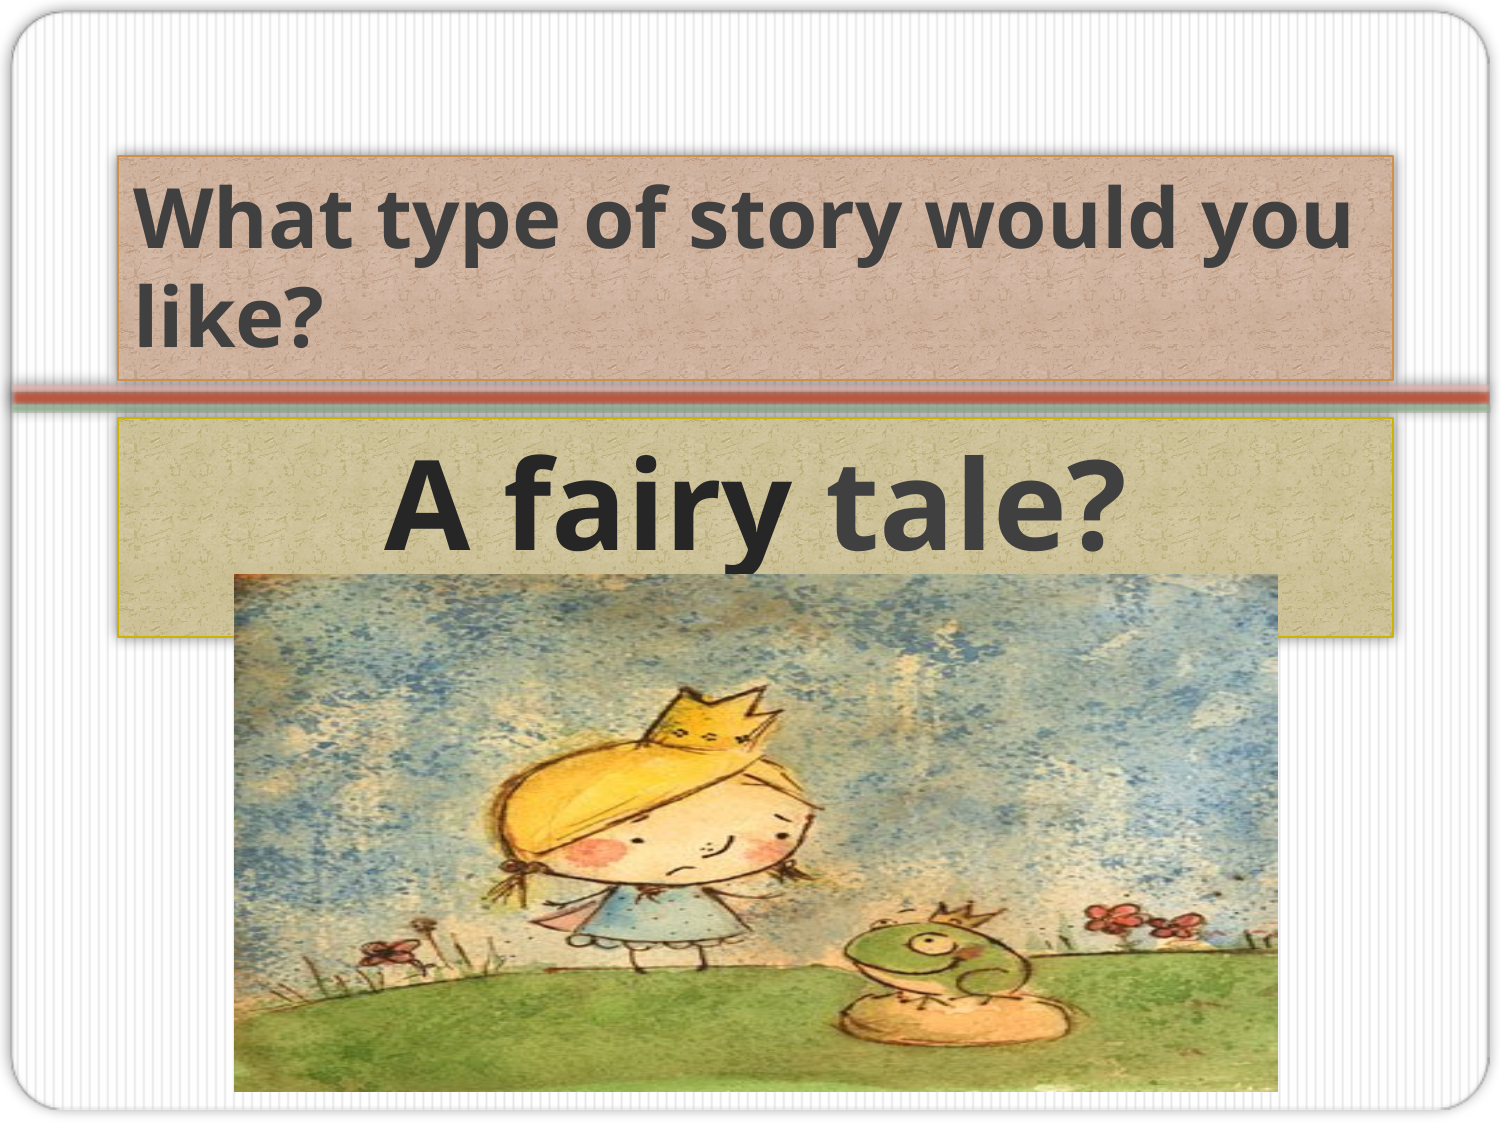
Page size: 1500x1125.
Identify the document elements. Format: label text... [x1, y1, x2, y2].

picture [234, 574, 1279, 1093]
list A fairy tale? [117, 417, 1394, 638]
title What type of story would you like? [117, 155, 1394, 381]
